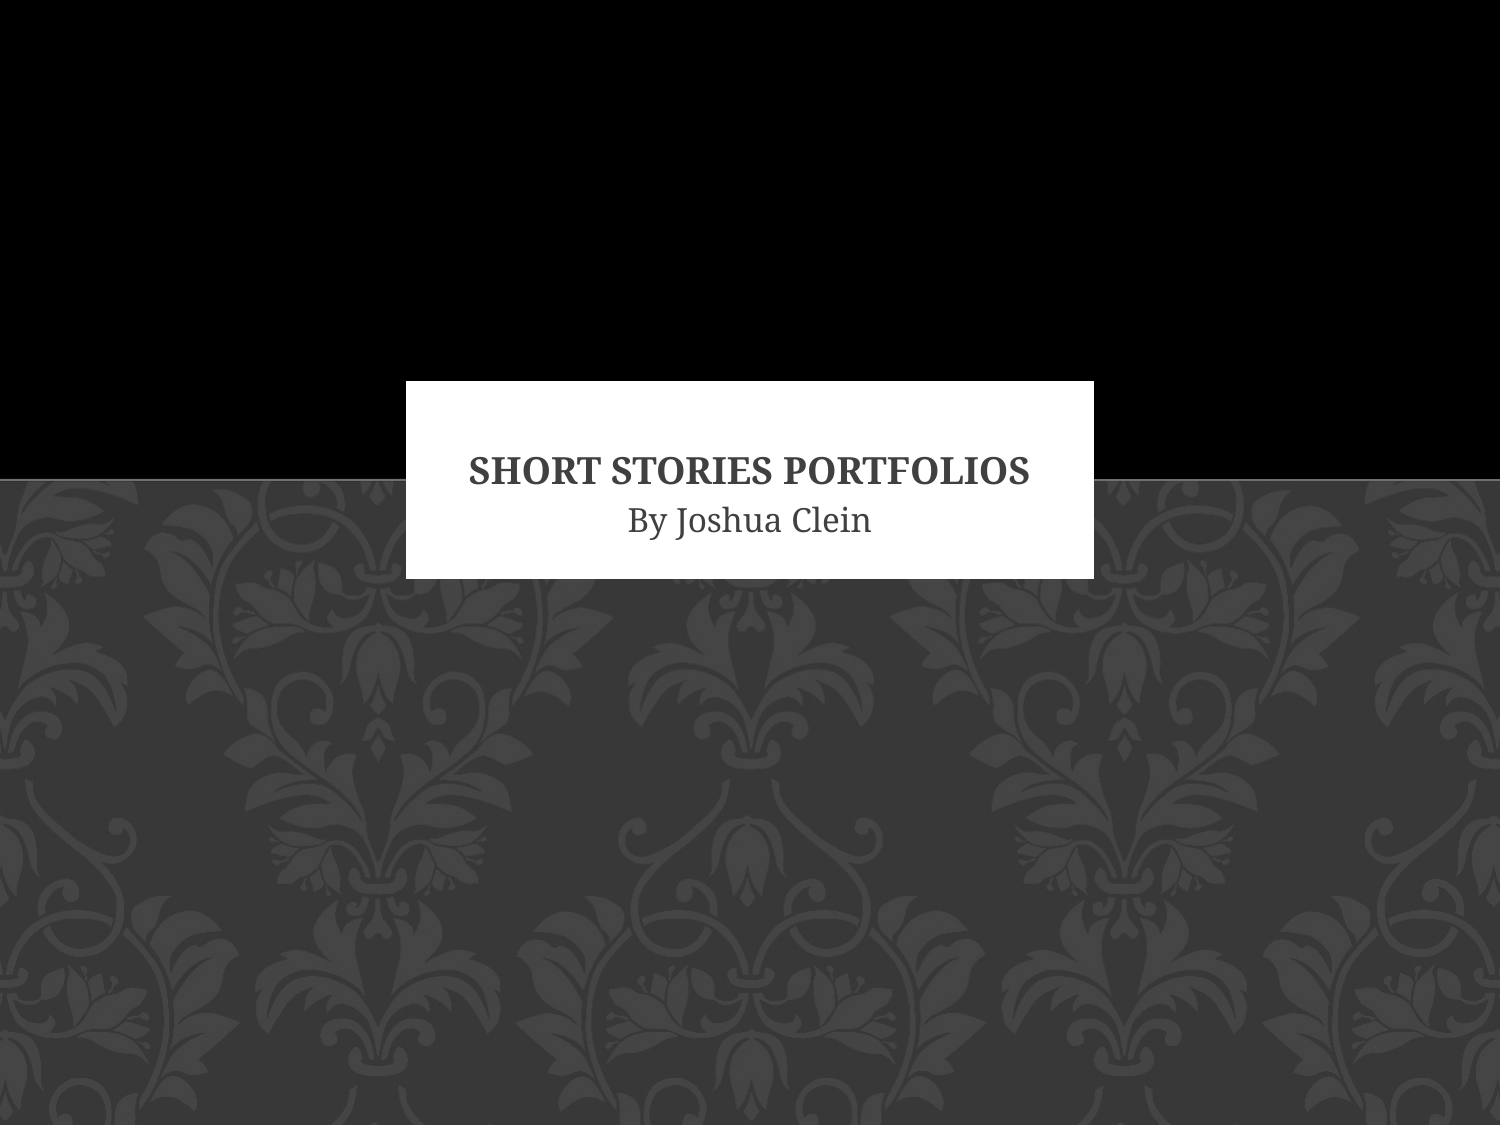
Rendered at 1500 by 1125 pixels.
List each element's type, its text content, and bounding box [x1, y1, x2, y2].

subtitle By Joshua Clein [420, 499, 1080, 570]
title Short Stories Portfolios [415, 387, 1085, 498]
